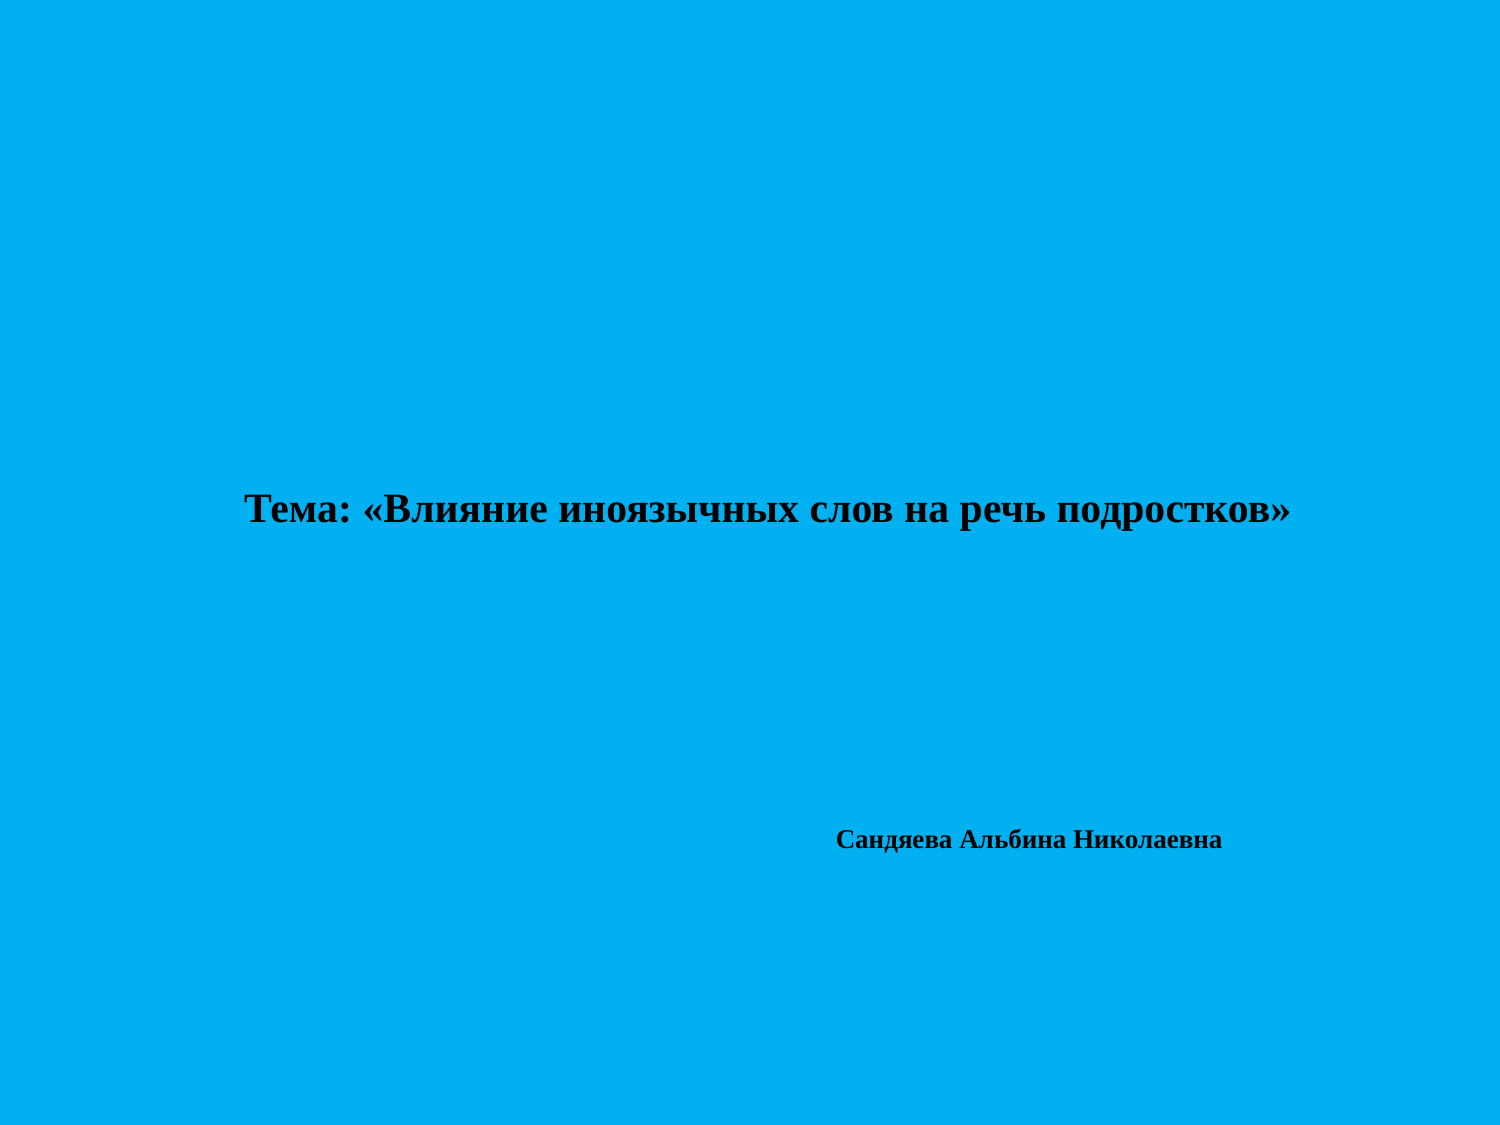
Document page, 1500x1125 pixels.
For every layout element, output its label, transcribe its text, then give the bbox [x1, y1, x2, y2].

text_box Тема: «Влияние иноязычных слов на речь подростков» [147, 332, 1388, 642]
text_box Сандяева Альбина Николаевна [820, 813, 1447, 894]
